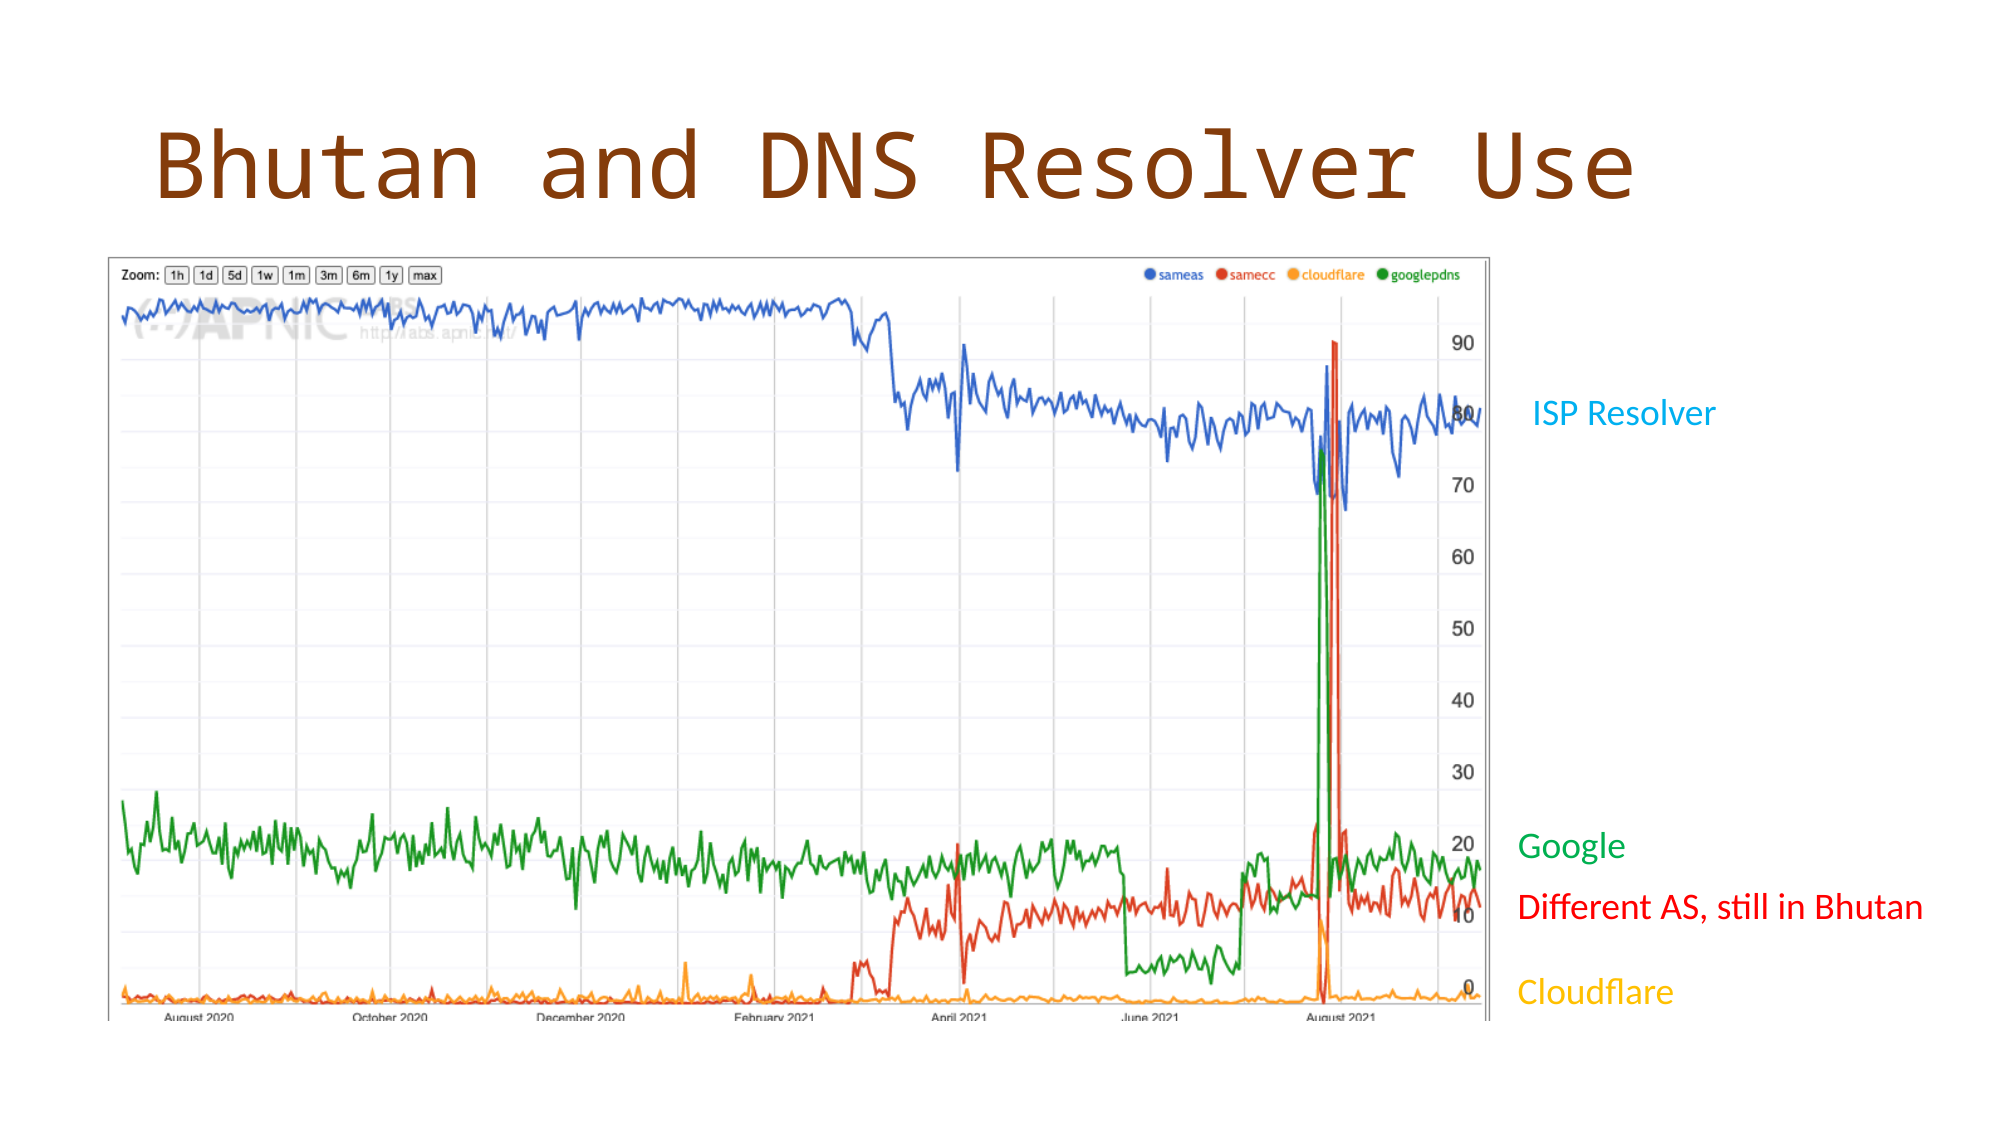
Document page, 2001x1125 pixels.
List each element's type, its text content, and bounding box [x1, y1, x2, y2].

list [98, 237, 1504, 1021]
title Bhutan and DNS Resolver Use [137, 59, 1863, 278]
text_box Google [1504, 814, 1934, 874]
text_box ISP Resolver [1517, 380, 1949, 441]
text_box Cloudflare [1504, 959, 2000, 1020]
text_box Different AS, still in Bhutan [1504, 874, 2000, 935]
